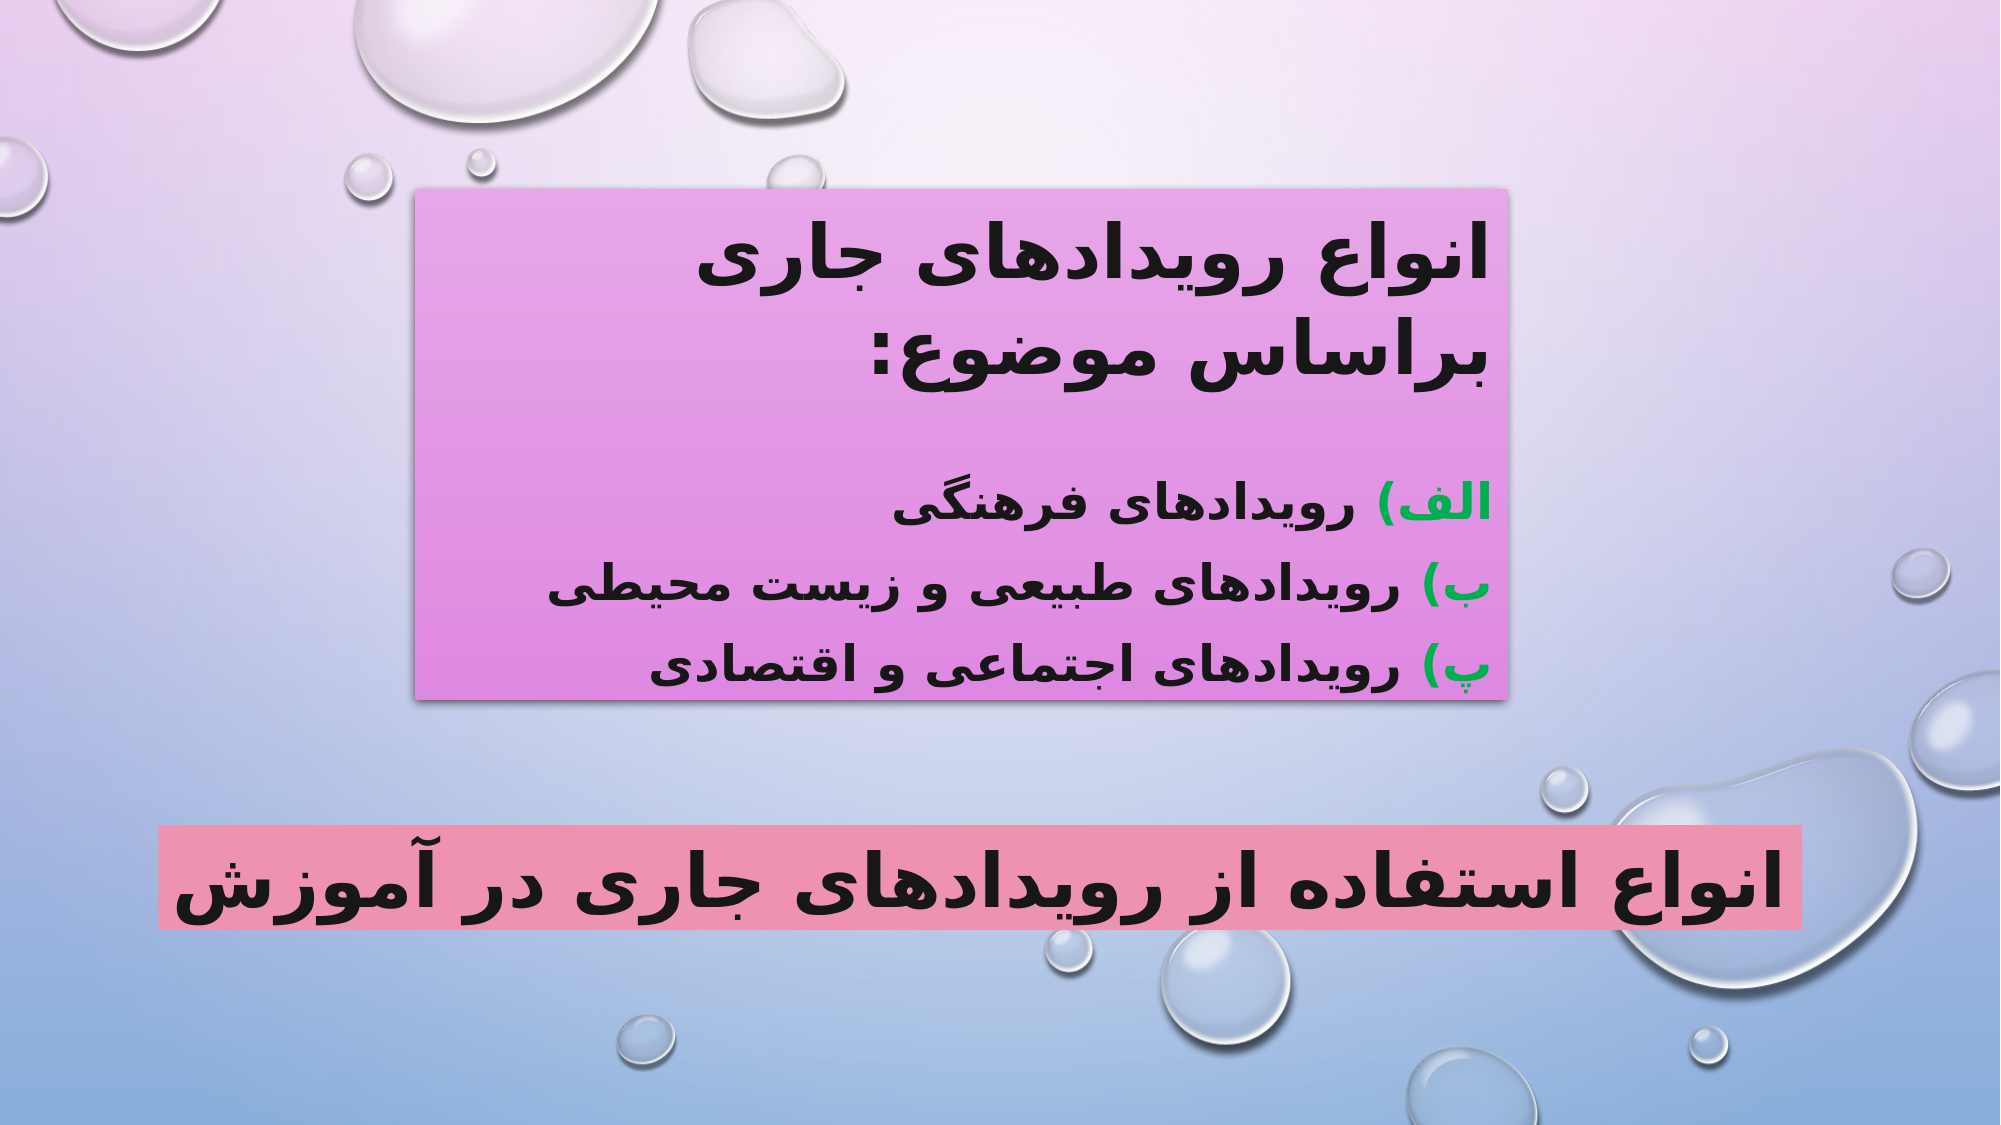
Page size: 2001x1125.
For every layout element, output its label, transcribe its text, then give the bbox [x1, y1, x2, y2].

text_box انواع استفاده از رويدادهای جاری در آموزش [158, 825, 1803, 930]
picture [0, 0, 2000, 1125]
text_box انواع رويدادهای جاری براساس موضوع: الف) رويدادهای فرهنگی ب) رويدادهای طبيعی و زيست محيطی پ) رويدادهای اجتماعی و اقتصادی [415, 189, 1508, 700]
